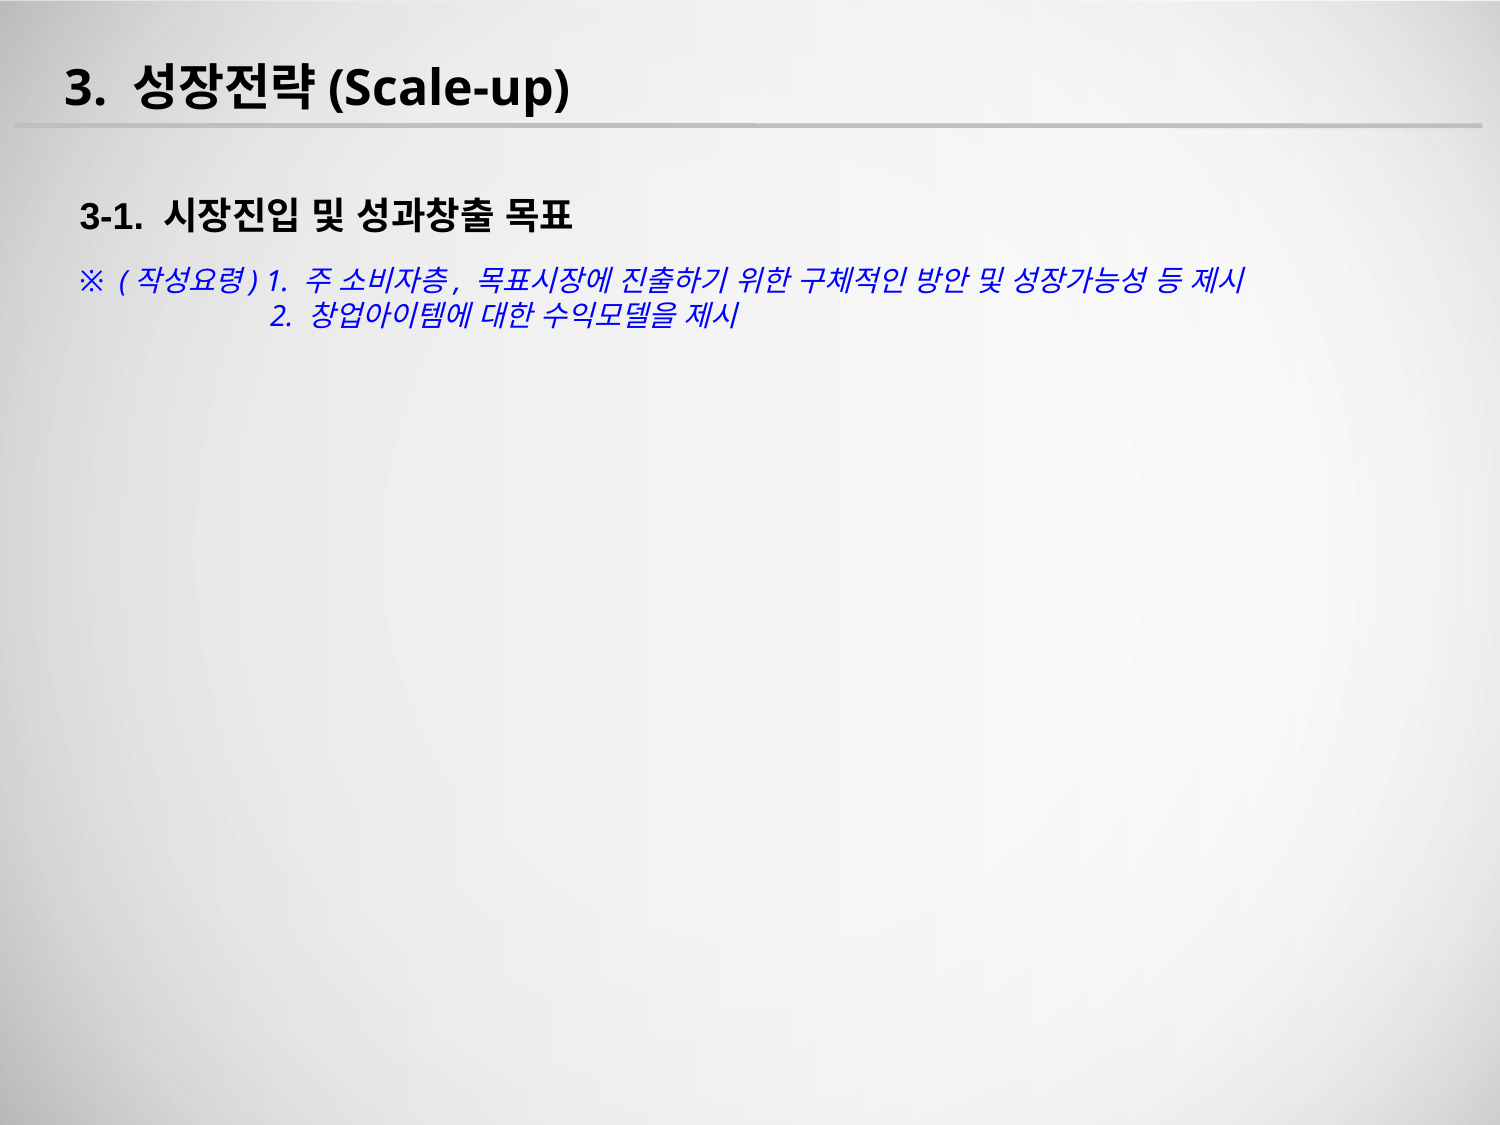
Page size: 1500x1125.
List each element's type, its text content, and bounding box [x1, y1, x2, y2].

text_box 3. 성장전략(Scale-up) [49, 47, 1483, 123]
text_box 3-1. 시장진입 및 성과창출 목표 ※ (작성요령) 1. 주 소비자층, 목표시장에 진출하기 위한 구체적인 방안 및 성장가능성 등 제시 2. 창업아이템에 대한 수익모델을 제시 [64, 184, 1483, 340]
